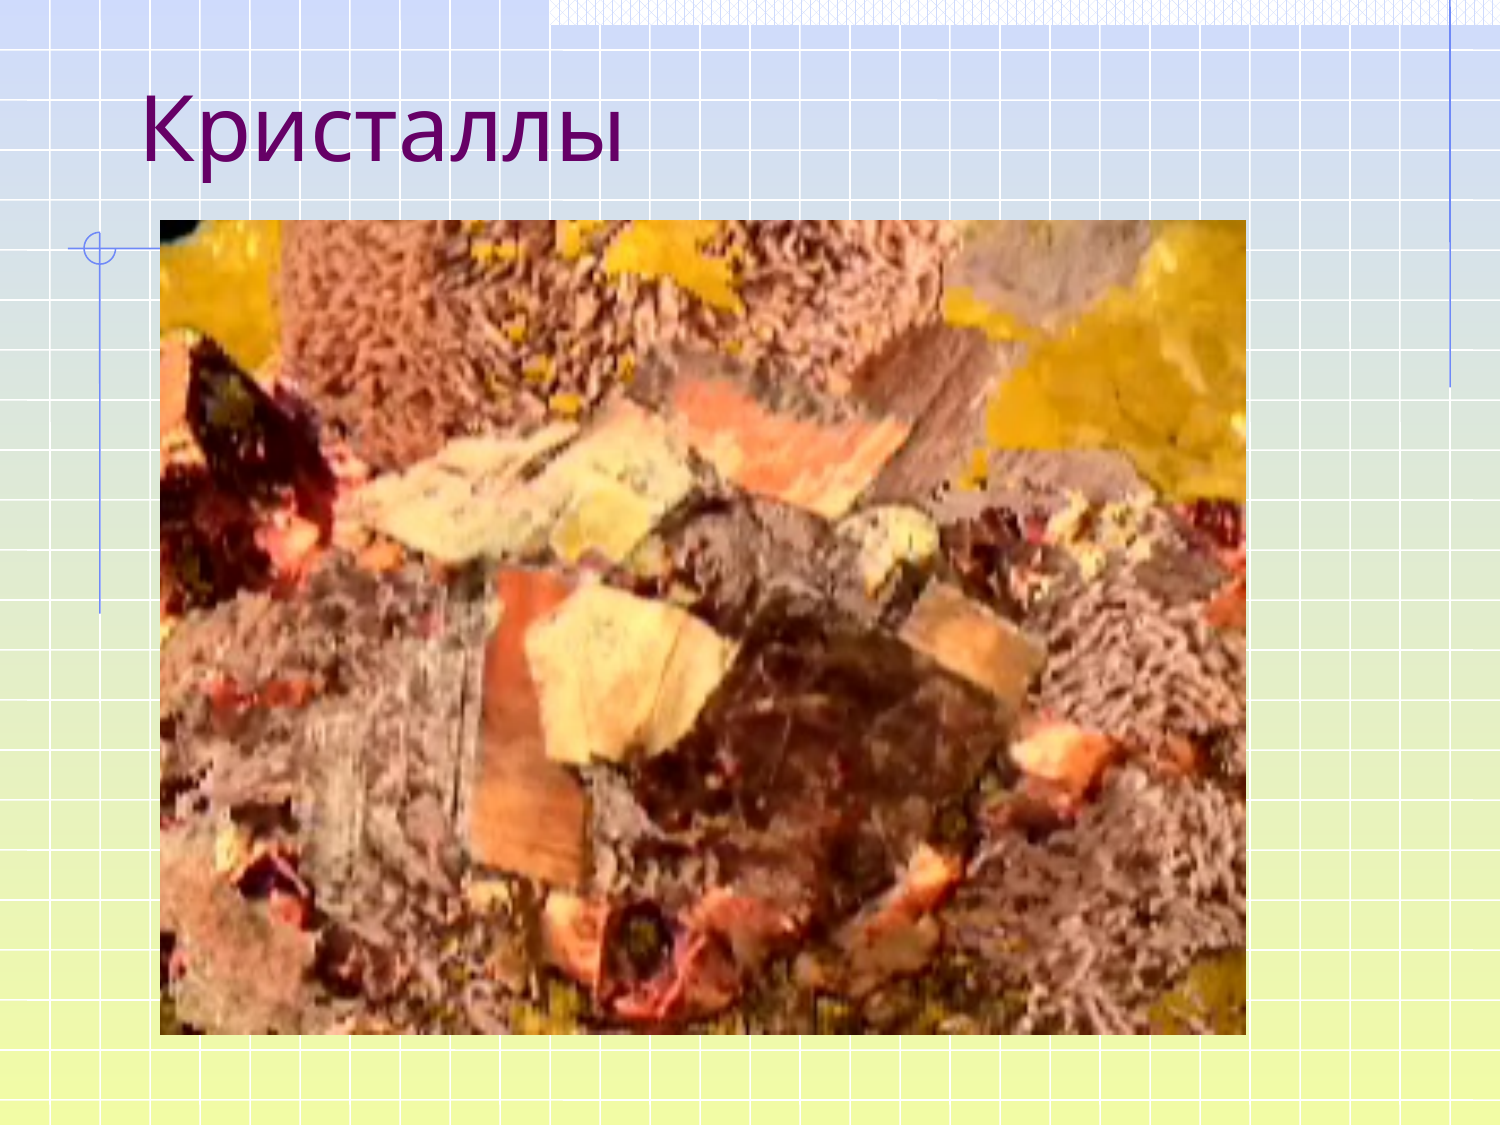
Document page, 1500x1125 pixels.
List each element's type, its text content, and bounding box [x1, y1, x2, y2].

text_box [159, 219, 1247, 1036]
title Кристаллы [100, 0, 1376, 188]
